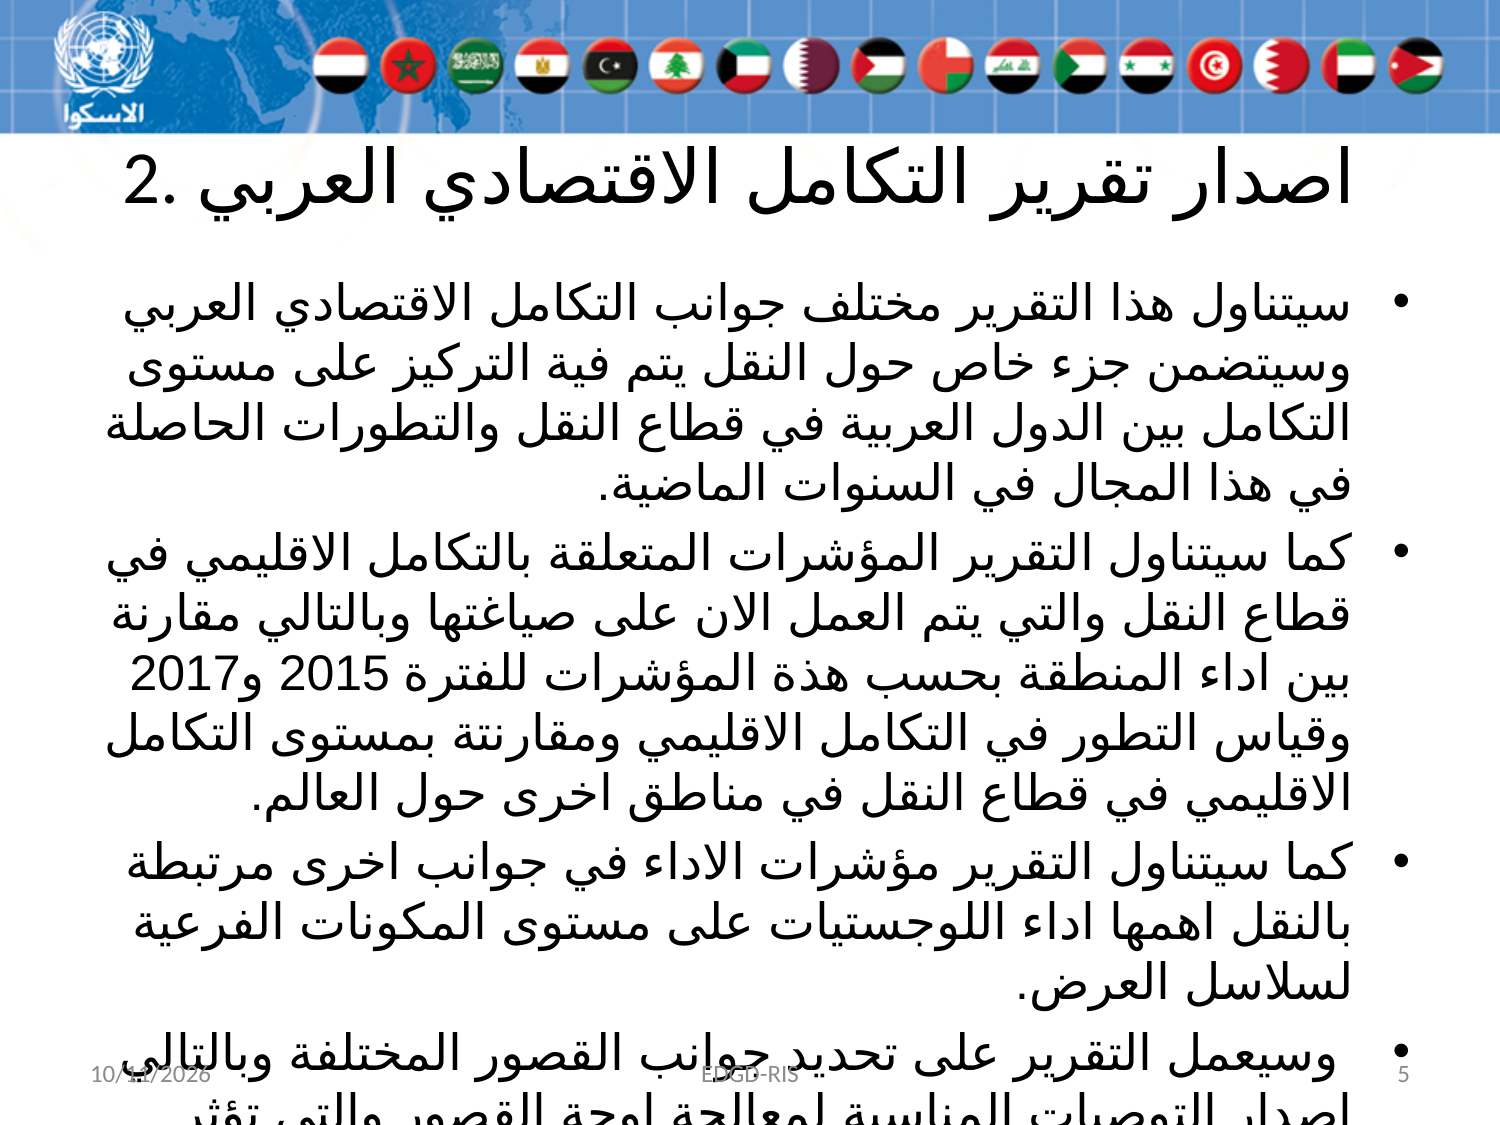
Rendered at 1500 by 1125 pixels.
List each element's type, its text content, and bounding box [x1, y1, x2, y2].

list سيتناول هذا التقرير مختلف جوانب التكامل الاقتصادي العربي وسيتضمن جزء خاص حول النقل يتم فية التركيز على مستوى التكامل بين الدول العربية في قطاع النقل والتطورات الحاصلة في هذا المجال في السنوات الماضية. كما سيتناول التقرير المؤشرات المتعلقة بالتكامل الاقليمي في قطاع النقل والتي يتم العمل الان على صياغتها وبالتالي مقارنة بين اداء المنطقة بحسب هذة المؤشرات للفترة 2015 و2017 وقياس التطور في التكامل الاقليمي ومقارنتة بمستوى التكامل الاقليمي في قطاع النقل في مناطق اخرى حول العالم. كما سيتناول التقرير مؤشرات الاداء في جوانب اخرى مرتبطة بالنقل اهمها اداء اللوجستيات على مستوى المكونات الفرعية لسلاسل العرض. وسيعمل التقرير على تحديد جوانب القصور المختلفة وبالتالي اصدار التوصيات المناسبة لمعالجة اوجة القصور والتي تؤثر على كفاءة ومستوى التكامل الاقليمي في قطاع النقل. [74, 262, 1426, 1006]
footer EDGD-RIS [512, 1042, 988, 1103]
title 2. اصدار تقرير التكامل الاقتصادي العربي [74, 44, 1426, 262]
picture [0, 0, 1500, 1125]
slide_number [75, 1042, 425, 1103]
slide_number 5 [1074, 1042, 1425, 1103]
